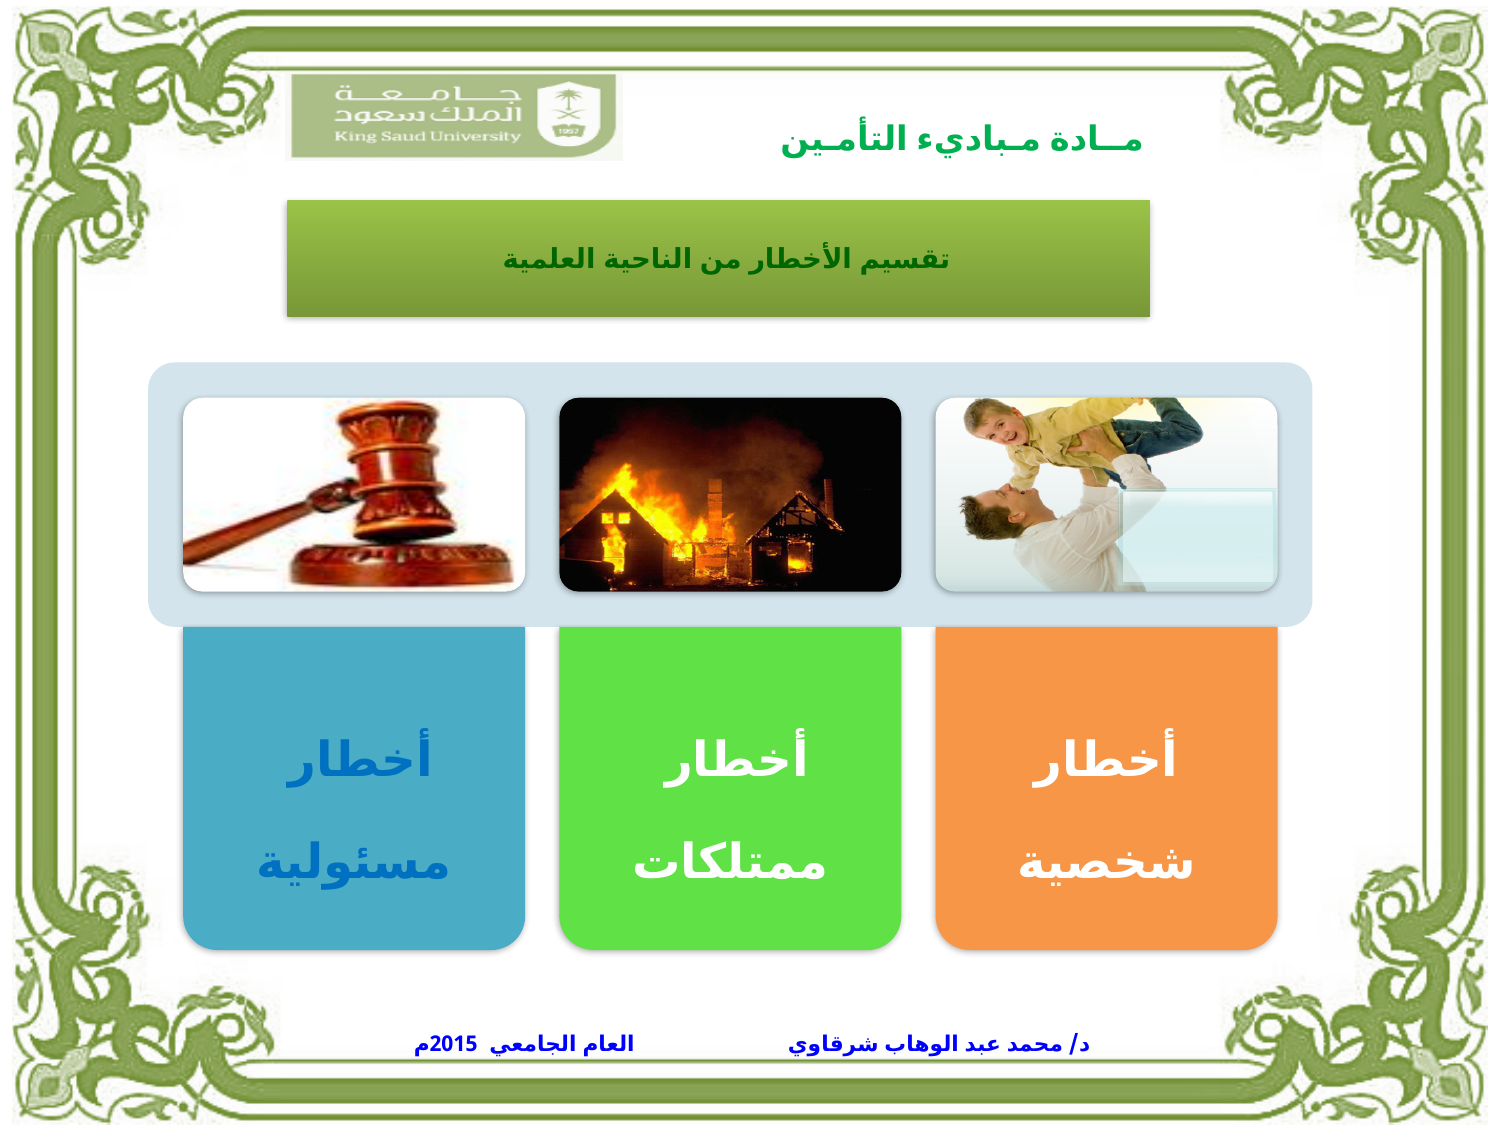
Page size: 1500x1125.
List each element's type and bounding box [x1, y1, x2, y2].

picture [12, 6, 1488, 1125]
list [147, 362, 1313, 951]
